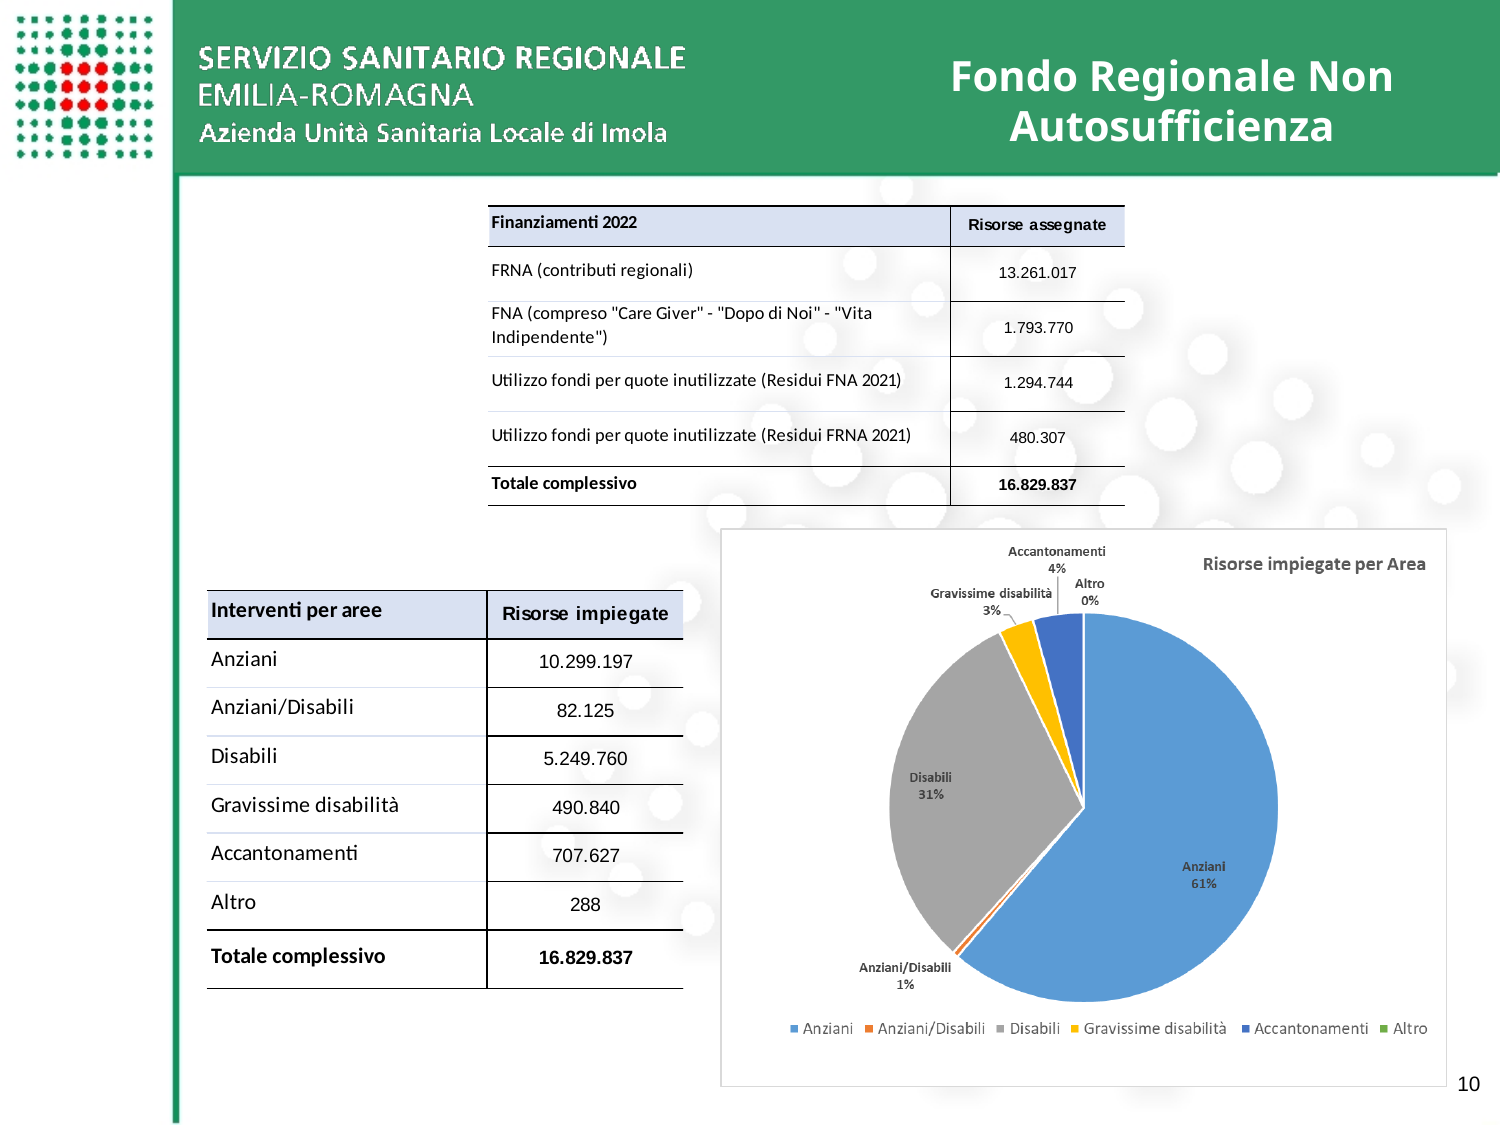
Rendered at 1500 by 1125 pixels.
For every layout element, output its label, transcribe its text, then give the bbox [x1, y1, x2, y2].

slide_number 10 [1145, 1062, 1496, 1125]
text_box Fondo Regionale Non Autosufficienza [844, 42, 1500, 158]
picture [0, 0, 1500, 1125]
